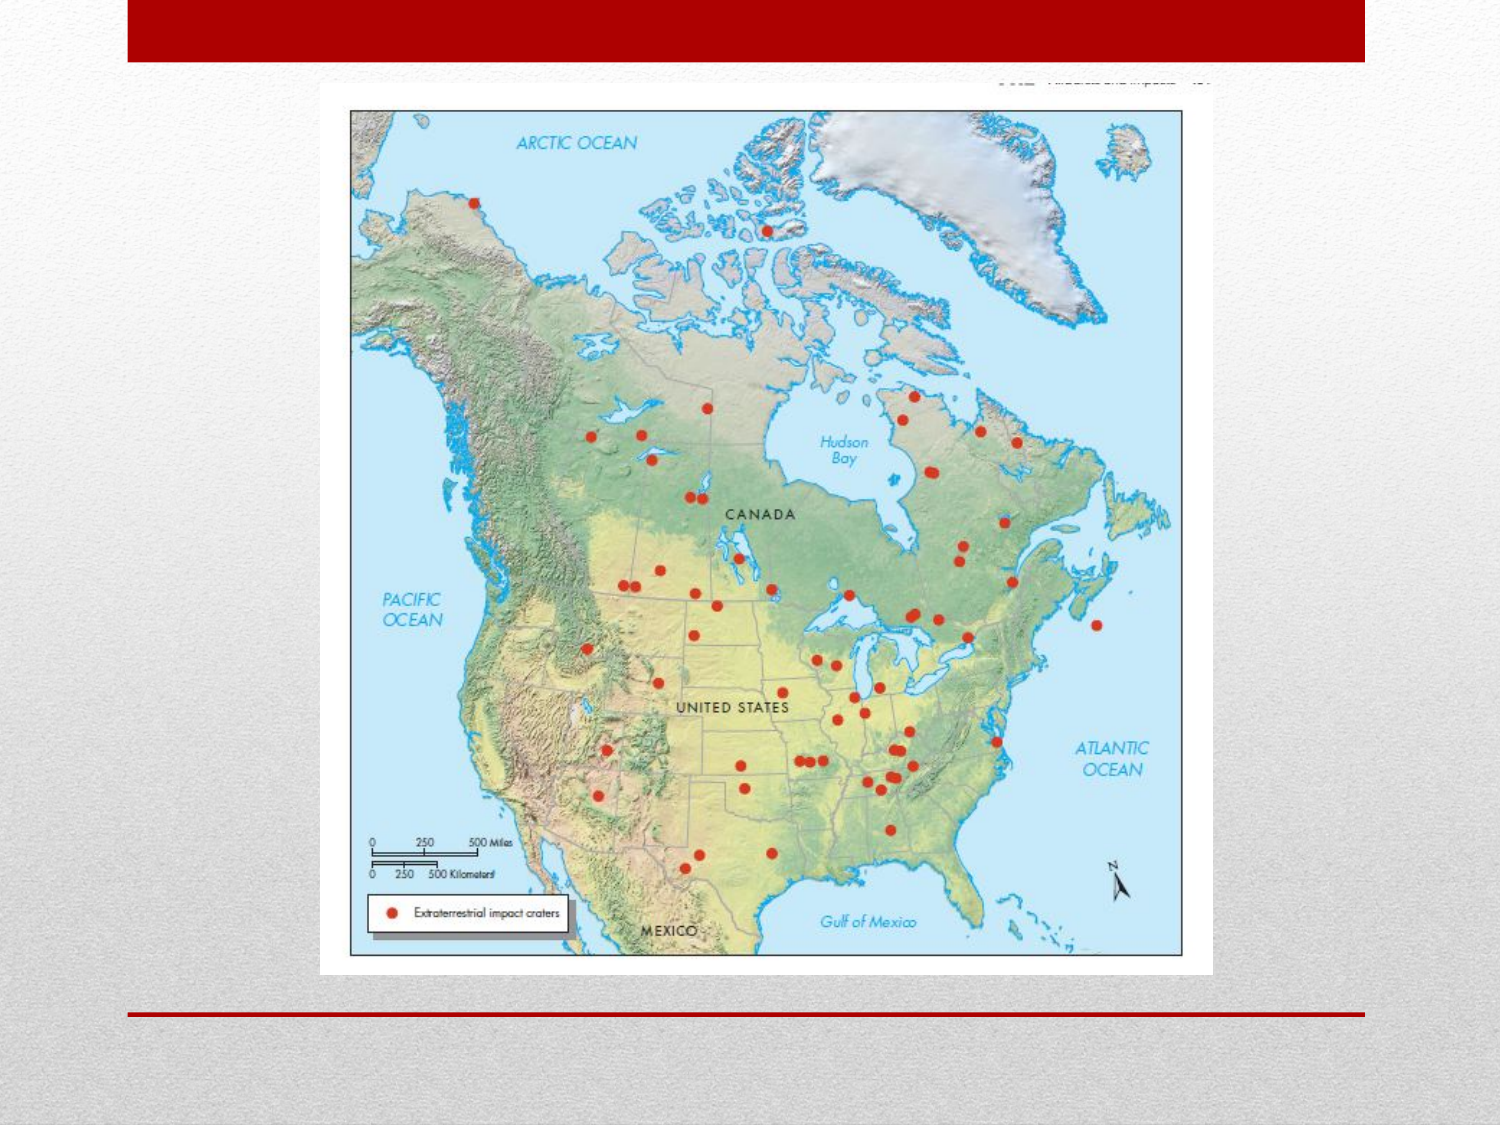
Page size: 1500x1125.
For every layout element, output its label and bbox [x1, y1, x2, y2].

picture [319, 83, 1214, 976]
